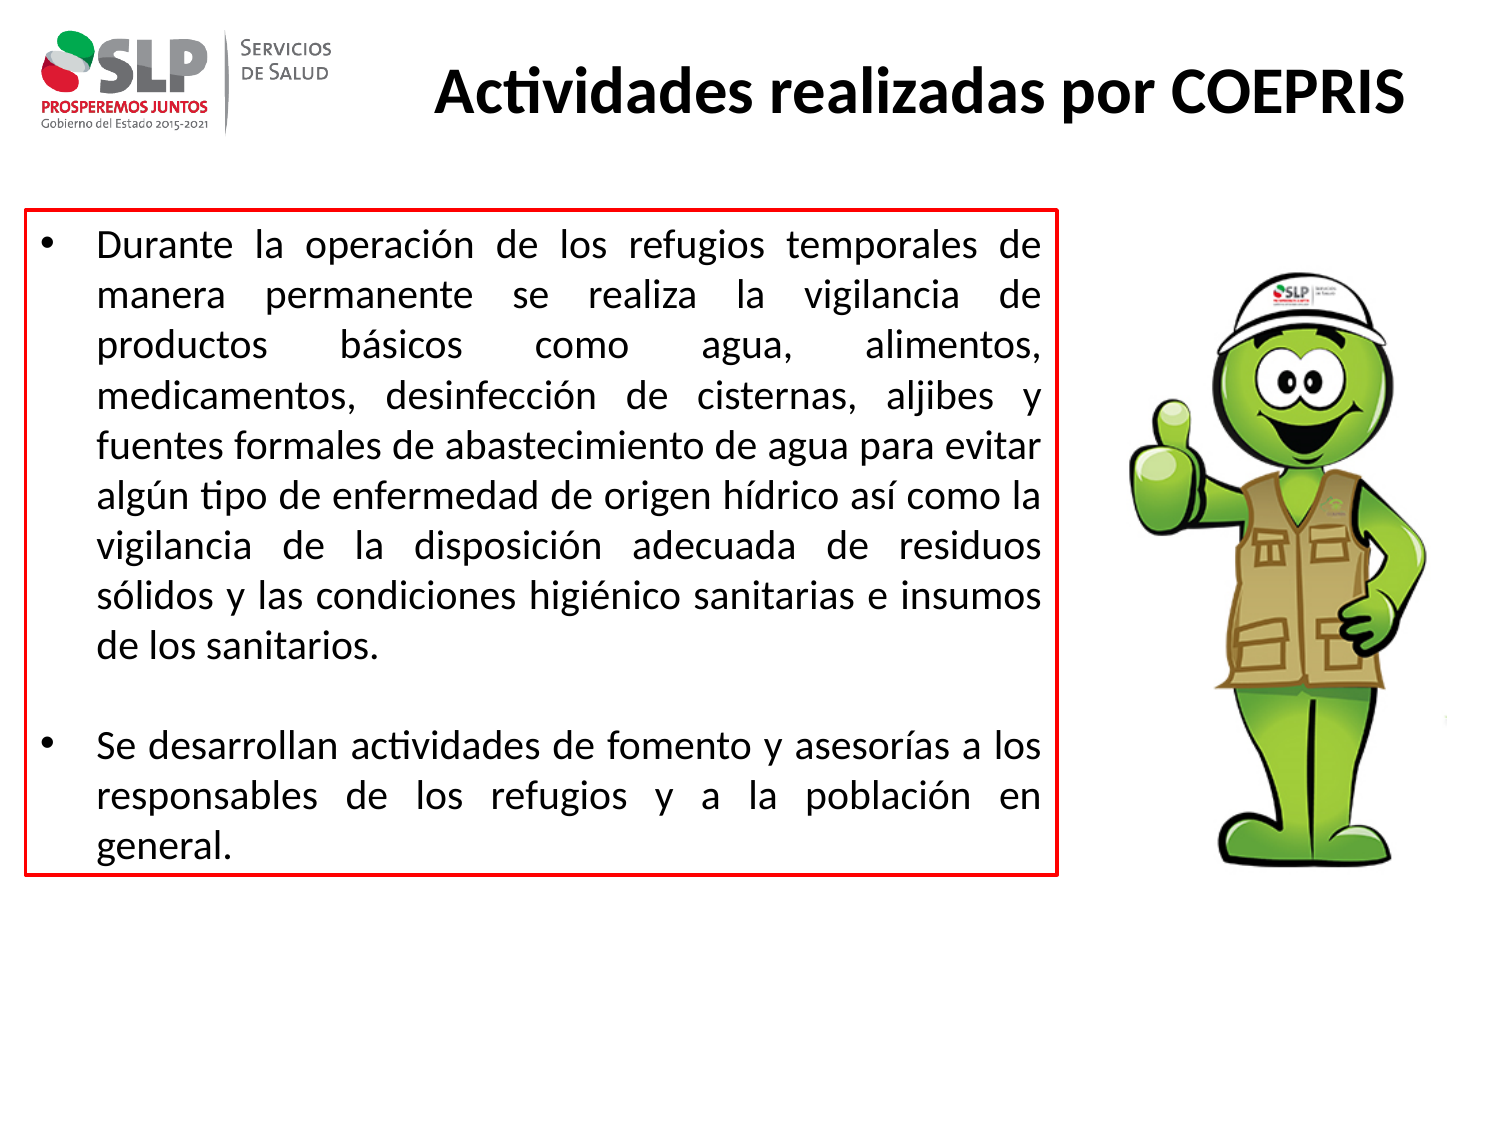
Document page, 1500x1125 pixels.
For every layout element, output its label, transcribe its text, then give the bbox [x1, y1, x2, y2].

text_box [25, 0, 604, 209]
picture [40, 30, 332, 137]
picture [1115, 255, 1448, 885]
text_box Durante la operación de los refugios temporales de manera permanente se realiza la vigilancia de productos básicos como agua, alimentos, medicamentos, desinfección de cisternas, aljibes y fuentes formales de abastecimiento de agua para evitar algún tipo de enfermedad de origen hídrico así como la vigilancia de la disposición adecuada de residuos sólidos y las condiciones higiénico sanitarias e insumos de los sanitarios. Se desarrollan actividades de fomento y asesorías a los responsables de los refugios y a la población en general. [25, 209, 1057, 875]
title Actividades realizadas por COEPRIS [604, 35, 1459, 138]
